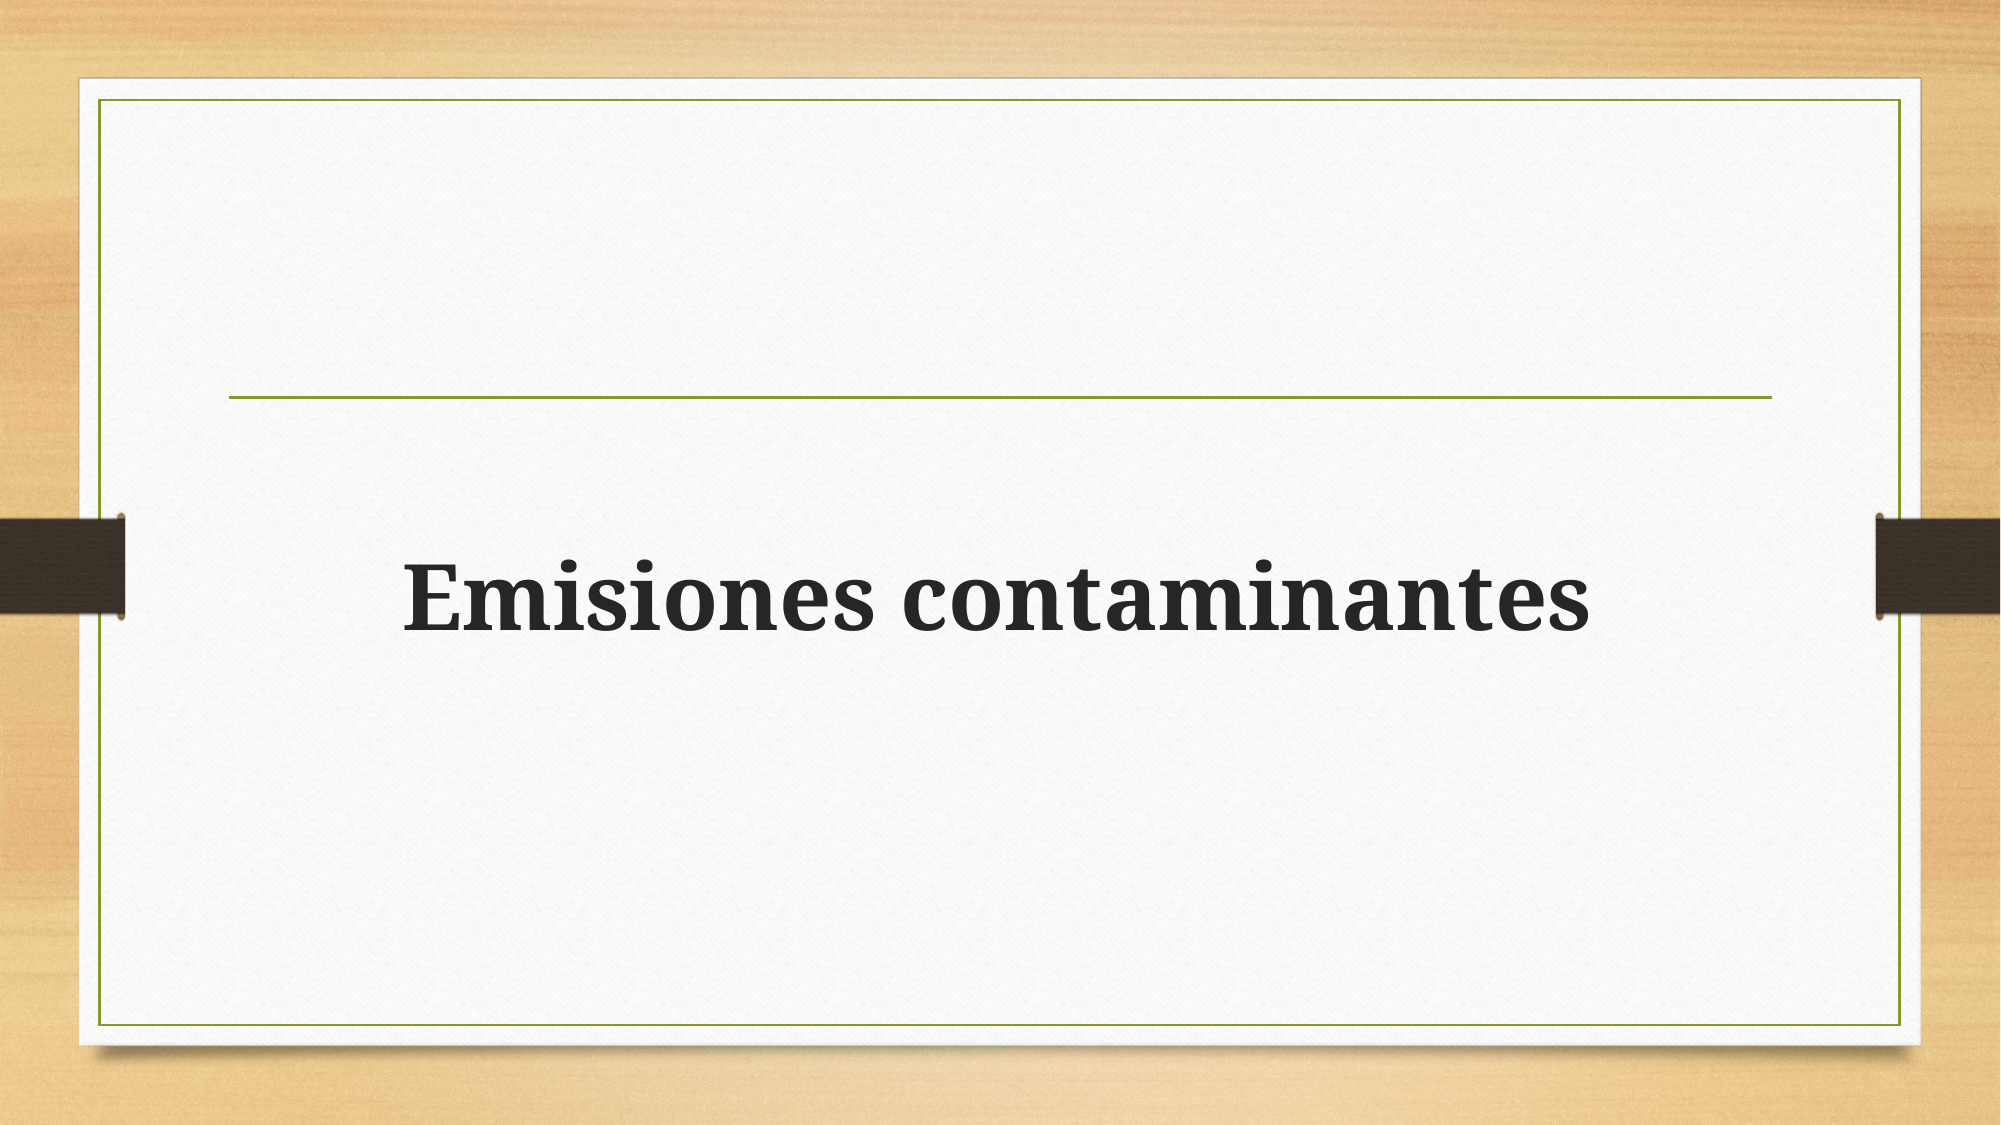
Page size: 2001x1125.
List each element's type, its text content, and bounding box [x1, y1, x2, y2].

picture [0, 0, 2001, 1125]
title Emisiones contaminantes [129, 161, 1868, 1027]
